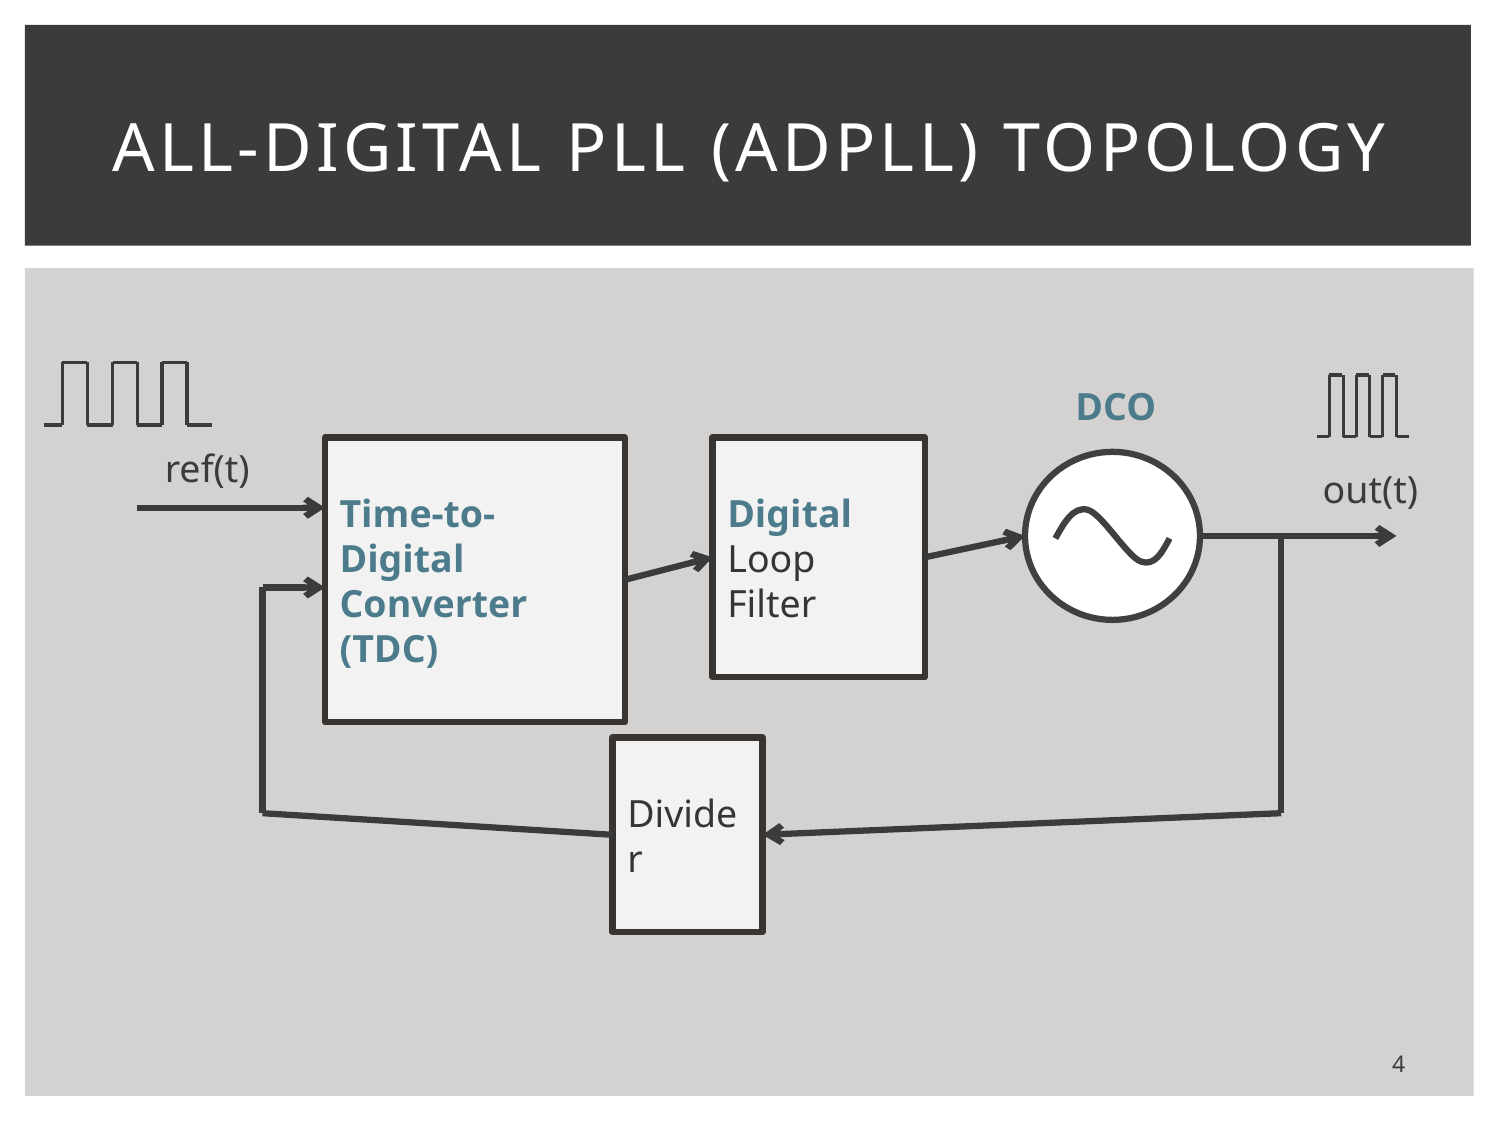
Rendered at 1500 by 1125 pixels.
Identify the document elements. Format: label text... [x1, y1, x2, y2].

slide_number 4 [1349, 1041, 1448, 1089]
text_box Divider [612, 737, 763, 933]
text_box [1054, 508, 1171, 564]
text_box out(t) [1307, 458, 1433, 564]
text_box DCO [1060, 375, 1186, 435]
text_box Time-to-Digital Converter (TDC) [324, 437, 625, 723]
text_box ref(t) [150, 437, 275, 498]
title All-digital PLL (ADPLL) TOPOLOGY [62, 58, 1438, 232]
text_box Digital Loop Filter [712, 437, 925, 678]
text_box [1023, 450, 1202, 622]
